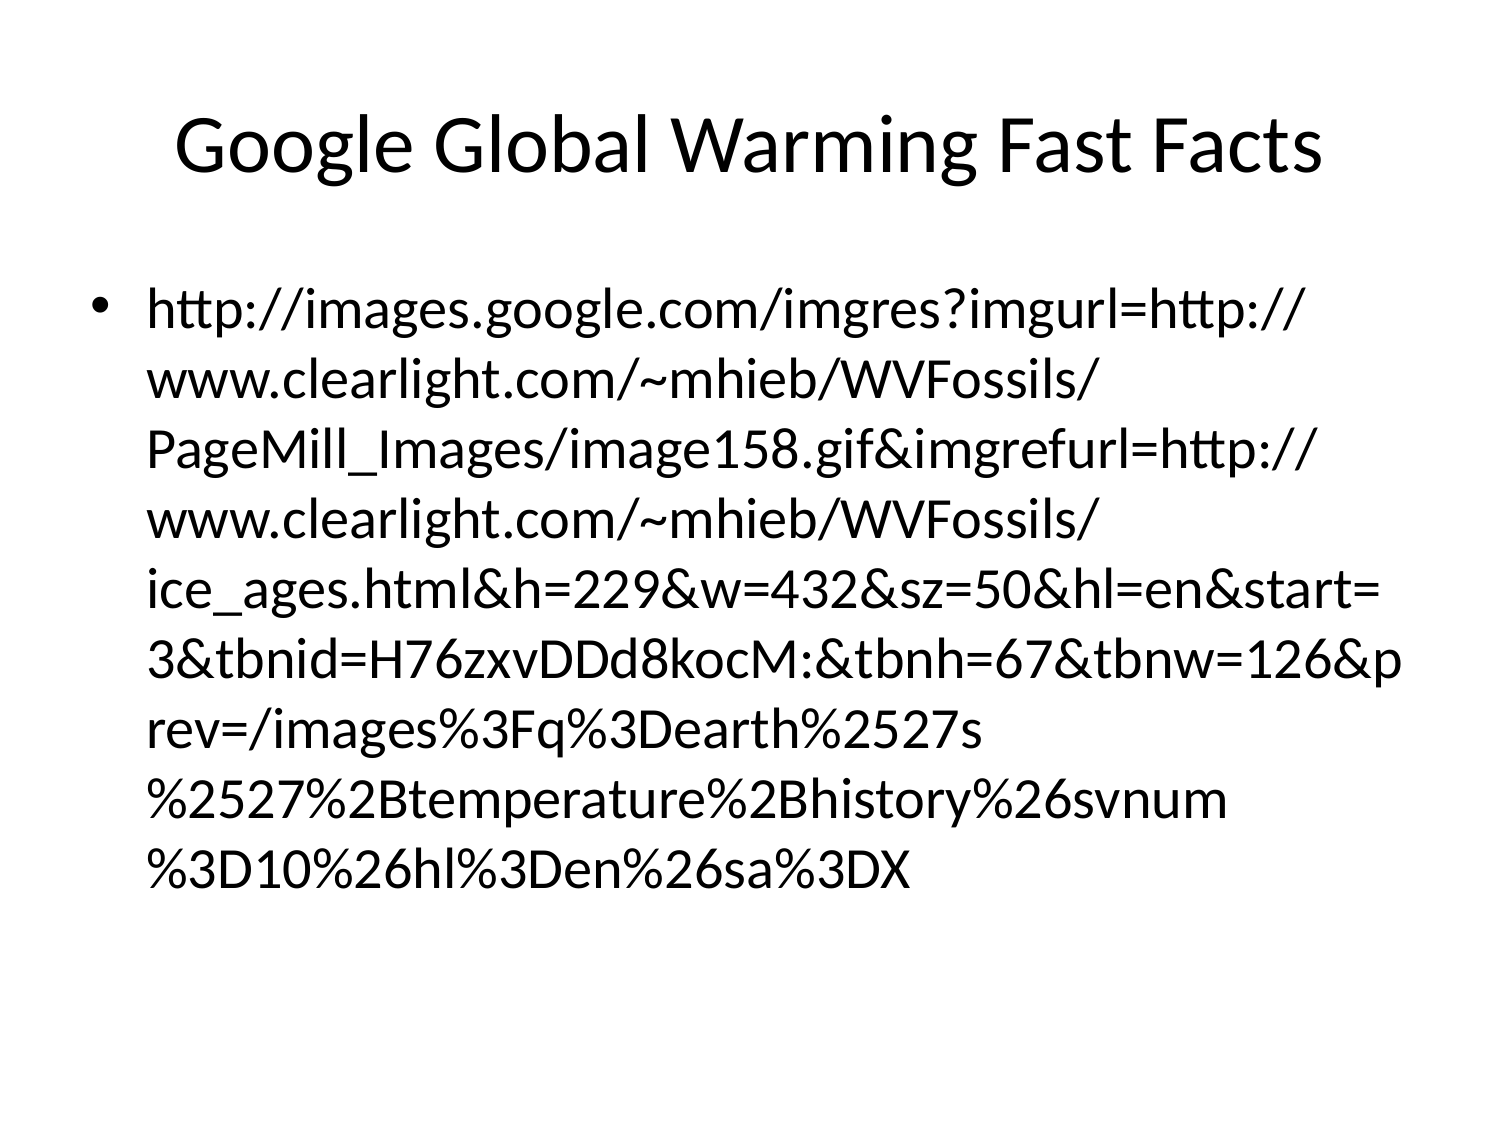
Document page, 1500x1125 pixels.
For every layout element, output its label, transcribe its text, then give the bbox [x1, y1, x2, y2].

list http://images.google.com/imgres?imgurl=http://www.clearlight.com/~mhieb/WVFossils/PageMill_Images/image158.gif&imgrefurl=http://www.clearlight.com/~mhieb/WVFossils/ice_ages.html&h=229&w=432&sz=50&hl=en&start=3&tbnid=H76zxvDDd8kocM:&tbnh=67&tbnw=126&prev=/images%3Fq%3Dearth%2527s%2527%2Btemperature%2Bhistory%26svnum%3D10%26hl%3Den%26sa%3DX [75, 262, 1425, 1005]
title Google Global Warming Fast Facts [75, 45, 1425, 233]
